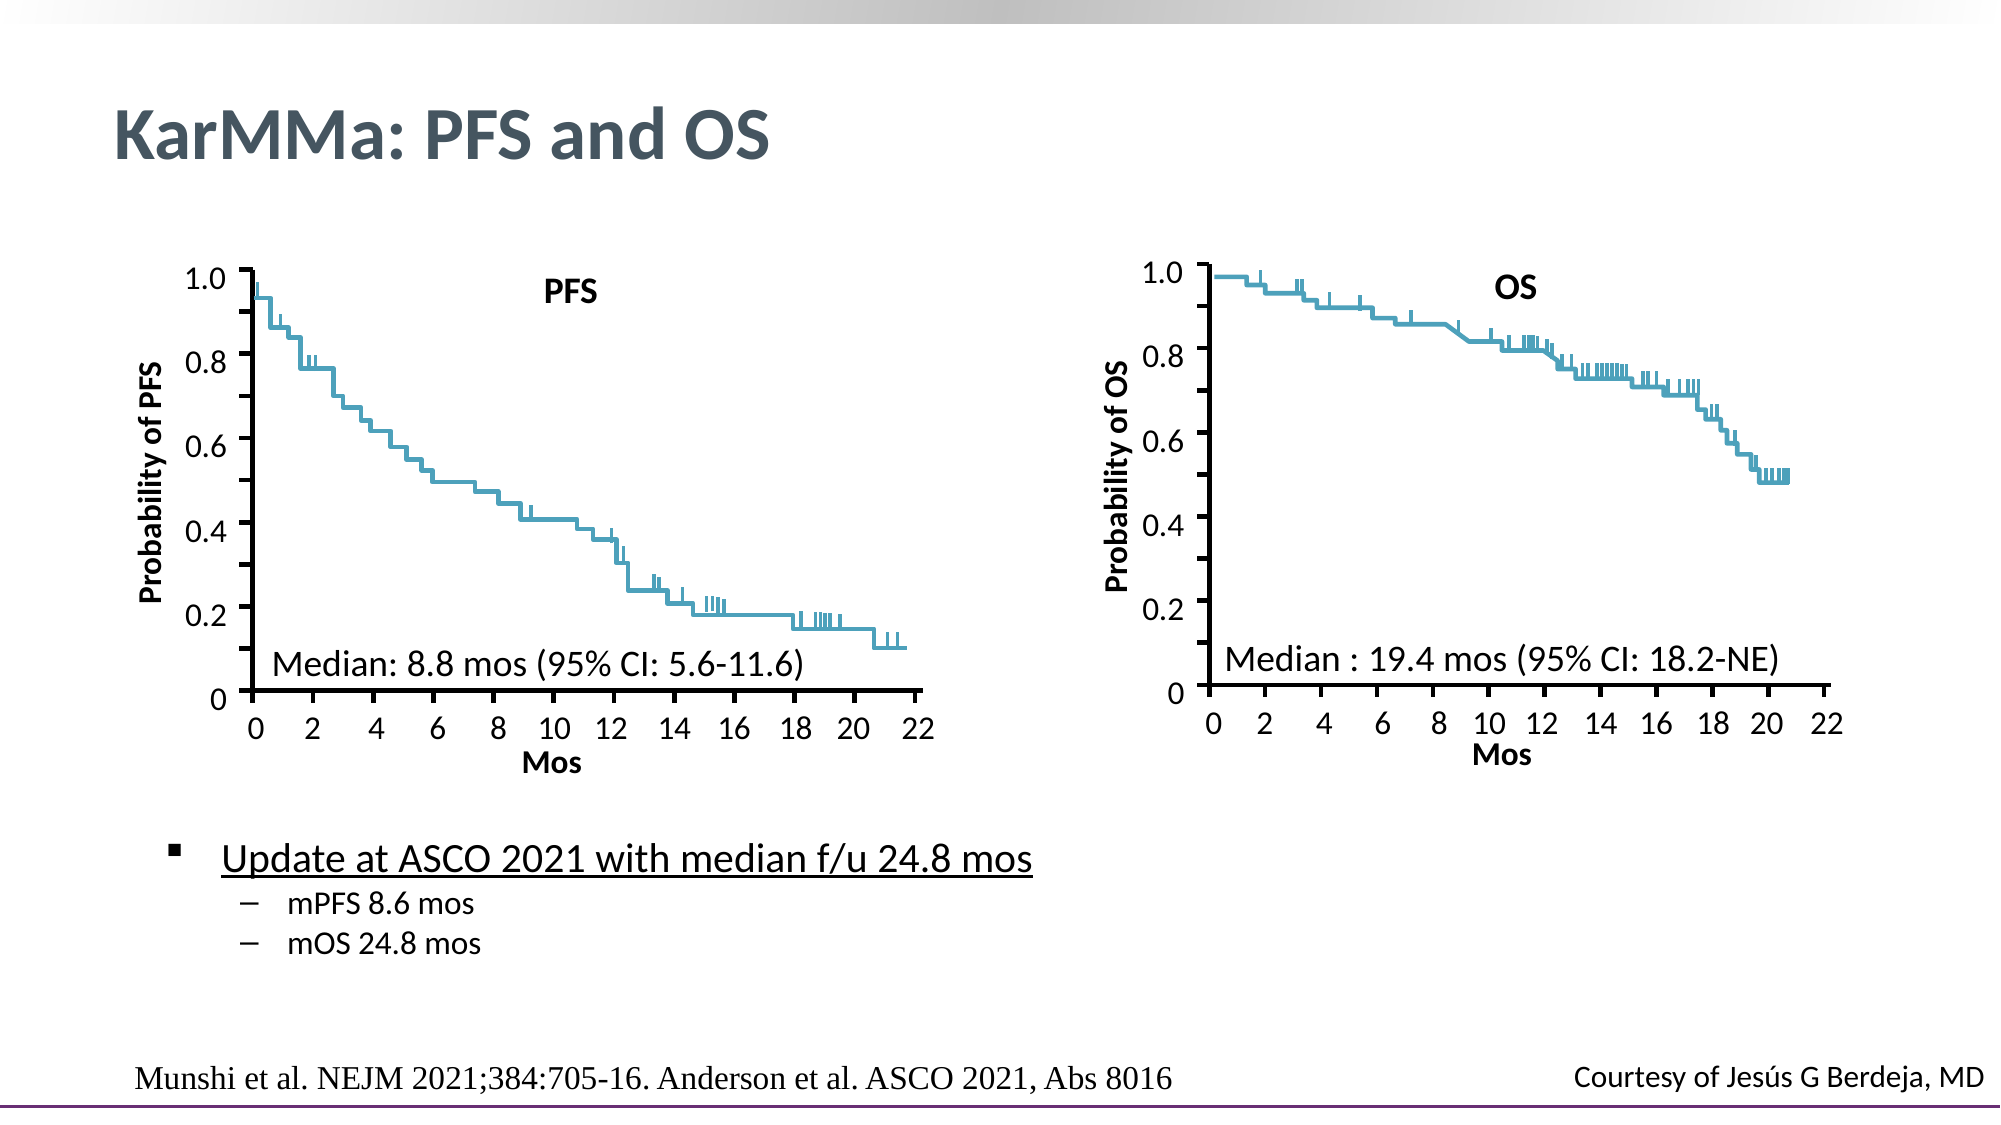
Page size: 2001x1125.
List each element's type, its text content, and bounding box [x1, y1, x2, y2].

title KarMMa: PFS and OS [100, 39, 1884, 220]
list Update at ASCO 2021 with median f/u 24.8 mos mPFS 8.6 mos mOS 24.8 mos [150, 823, 1935, 972]
text_box Munshi et al. NEJM 2021;384:705-16. Anderson et al. ASCO 2021, Abs 8016 [119, 1048, 1198, 1104]
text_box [120, 248, 953, 789]
text_box Courtesy of Jesús G Berdeja, MD [1477, 1048, 2000, 1101]
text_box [1086, 242, 1862, 781]
